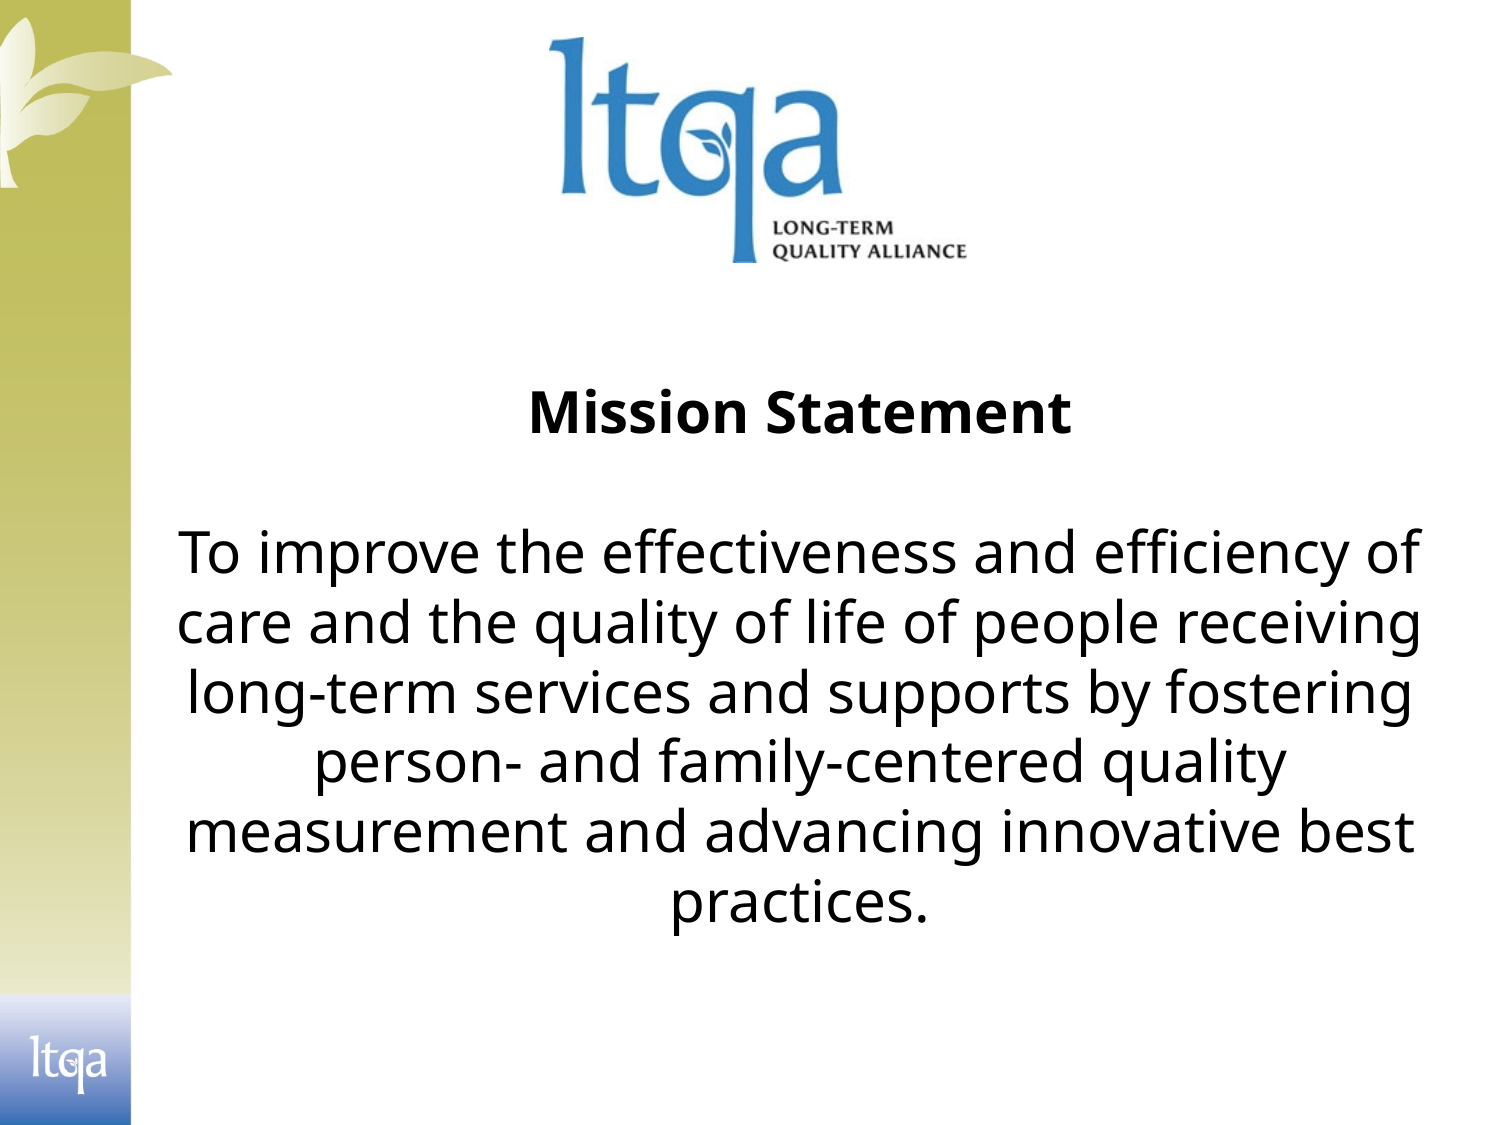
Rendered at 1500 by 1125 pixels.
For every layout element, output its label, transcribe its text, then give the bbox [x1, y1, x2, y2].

text_box Mission Statement To improve the effectiveness and efficiency of care and the quality of life of people receiving long-term services and supports by fostering person- and family-centered quality measurement and advancing innovative best practices. [124, 87, 1475, 942]
picture [0, 0, 173, 1125]
picture [549, 37, 967, 263]
